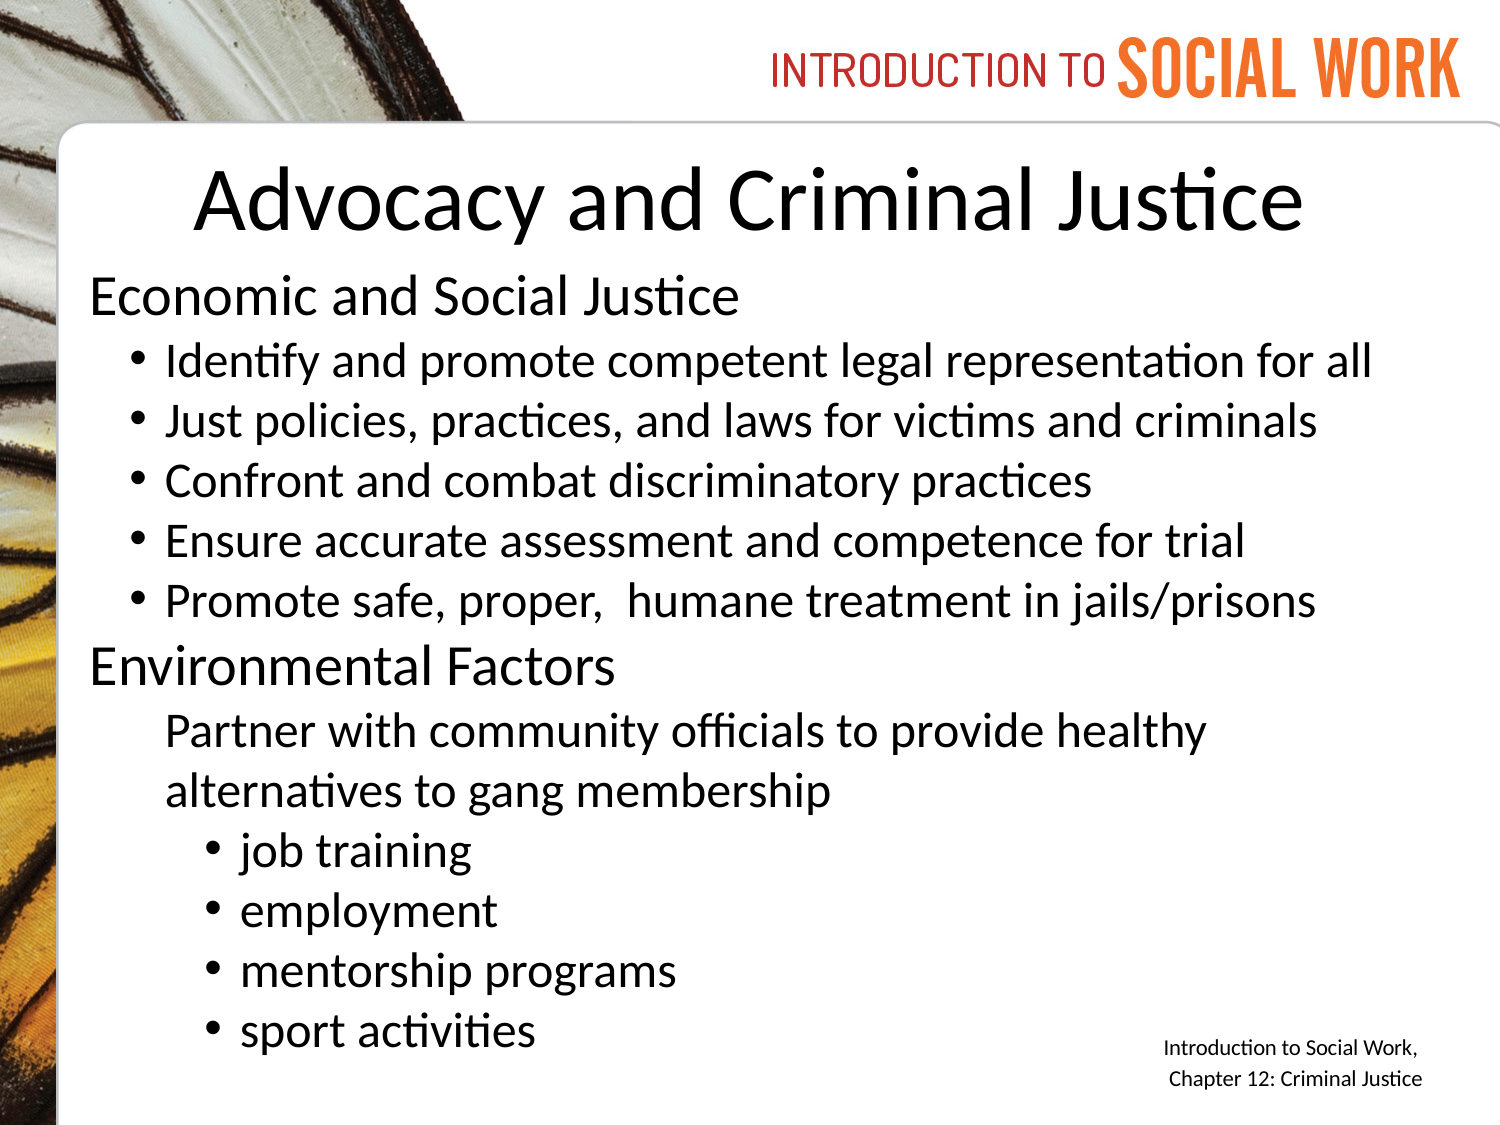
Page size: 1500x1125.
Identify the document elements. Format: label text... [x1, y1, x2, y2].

list Introduction to Social Work, Chapter 12: Criminal Justice [1037, 1065, 1438, 1100]
picture [0, 0, 1500, 1125]
title Advocacy and Criminal Justice [75, 99, 1425, 249]
text_box Economic and Social Justice Identify and promote competent legal representation for all Just policies, practices, and laws for victims and criminals Confront and combat discriminatory practices Ensure accurate assessment and competence for trial Promote safe, proper, humane treatment in jails/prisons Environmental Factors Partner with community officials to provide healthy alternatives to gang membership job training employment mentorship programs sport activities [75, 249, 1450, 1065]
